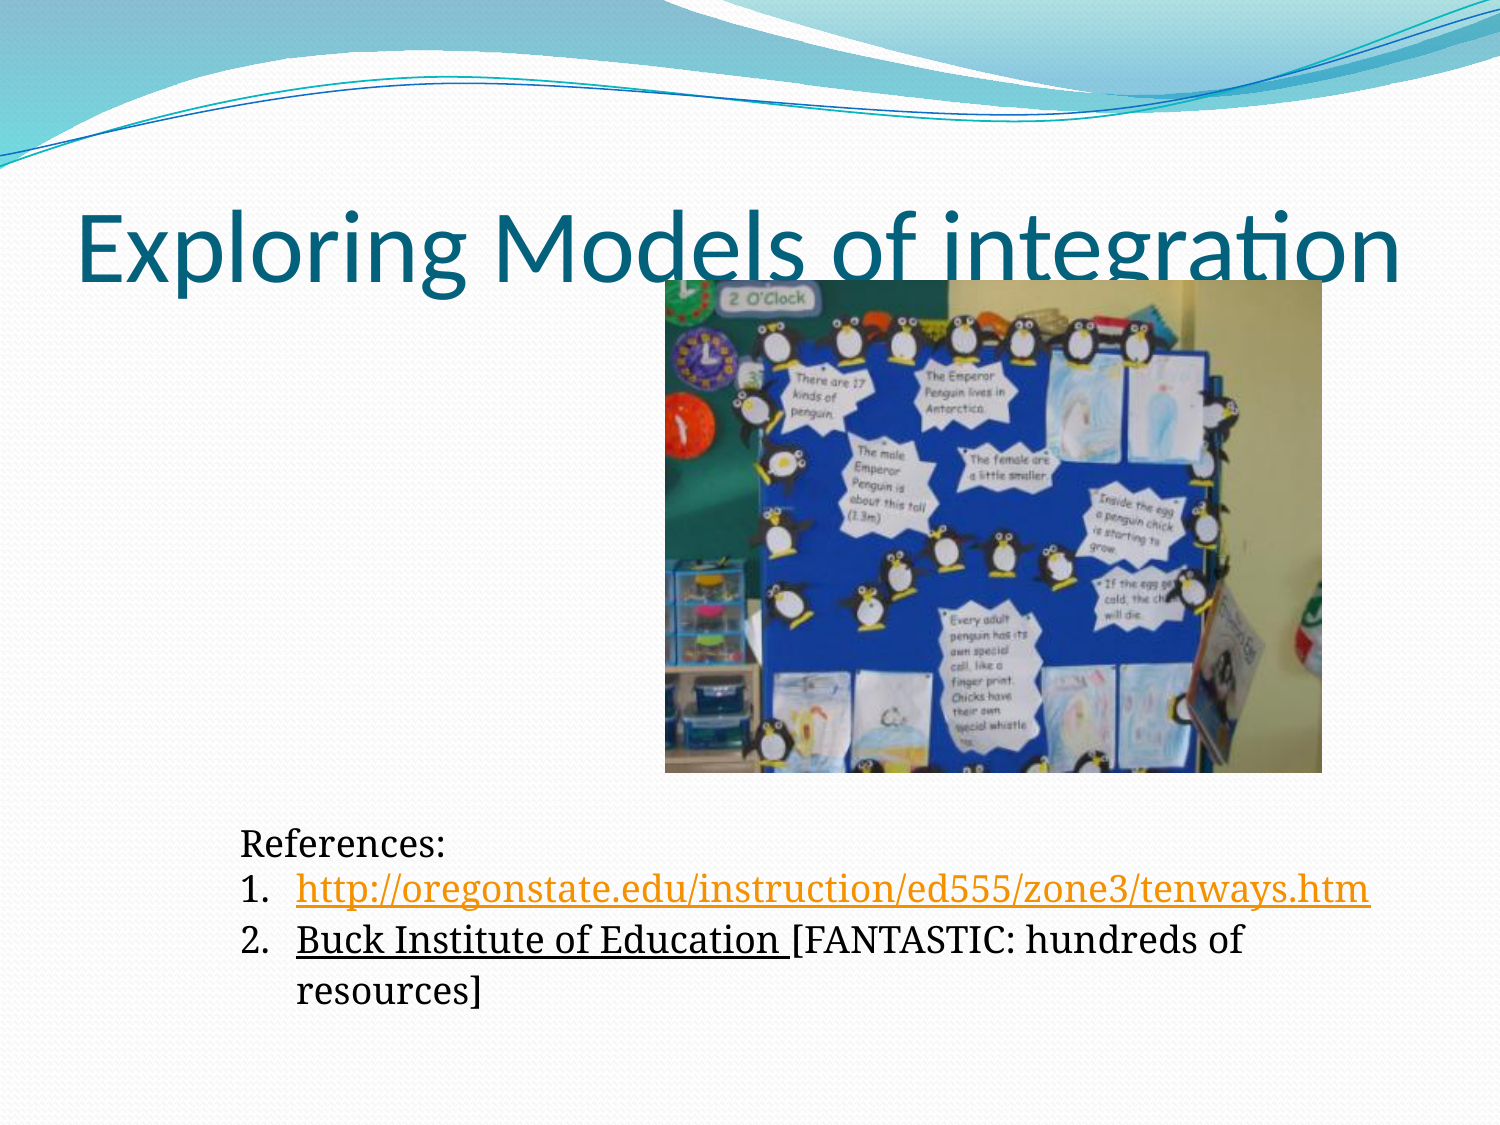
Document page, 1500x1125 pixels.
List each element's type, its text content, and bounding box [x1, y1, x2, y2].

title Exploring Models of integration [75, 115, 1438, 303]
text_box References: http://oregonstate.edu/instruction/ed555/zone3/tenways.htm Buck Institute of Education [FANTASTIC: hundreds of resources] [225, 812, 1400, 1020]
picture [664, 279, 1322, 773]
